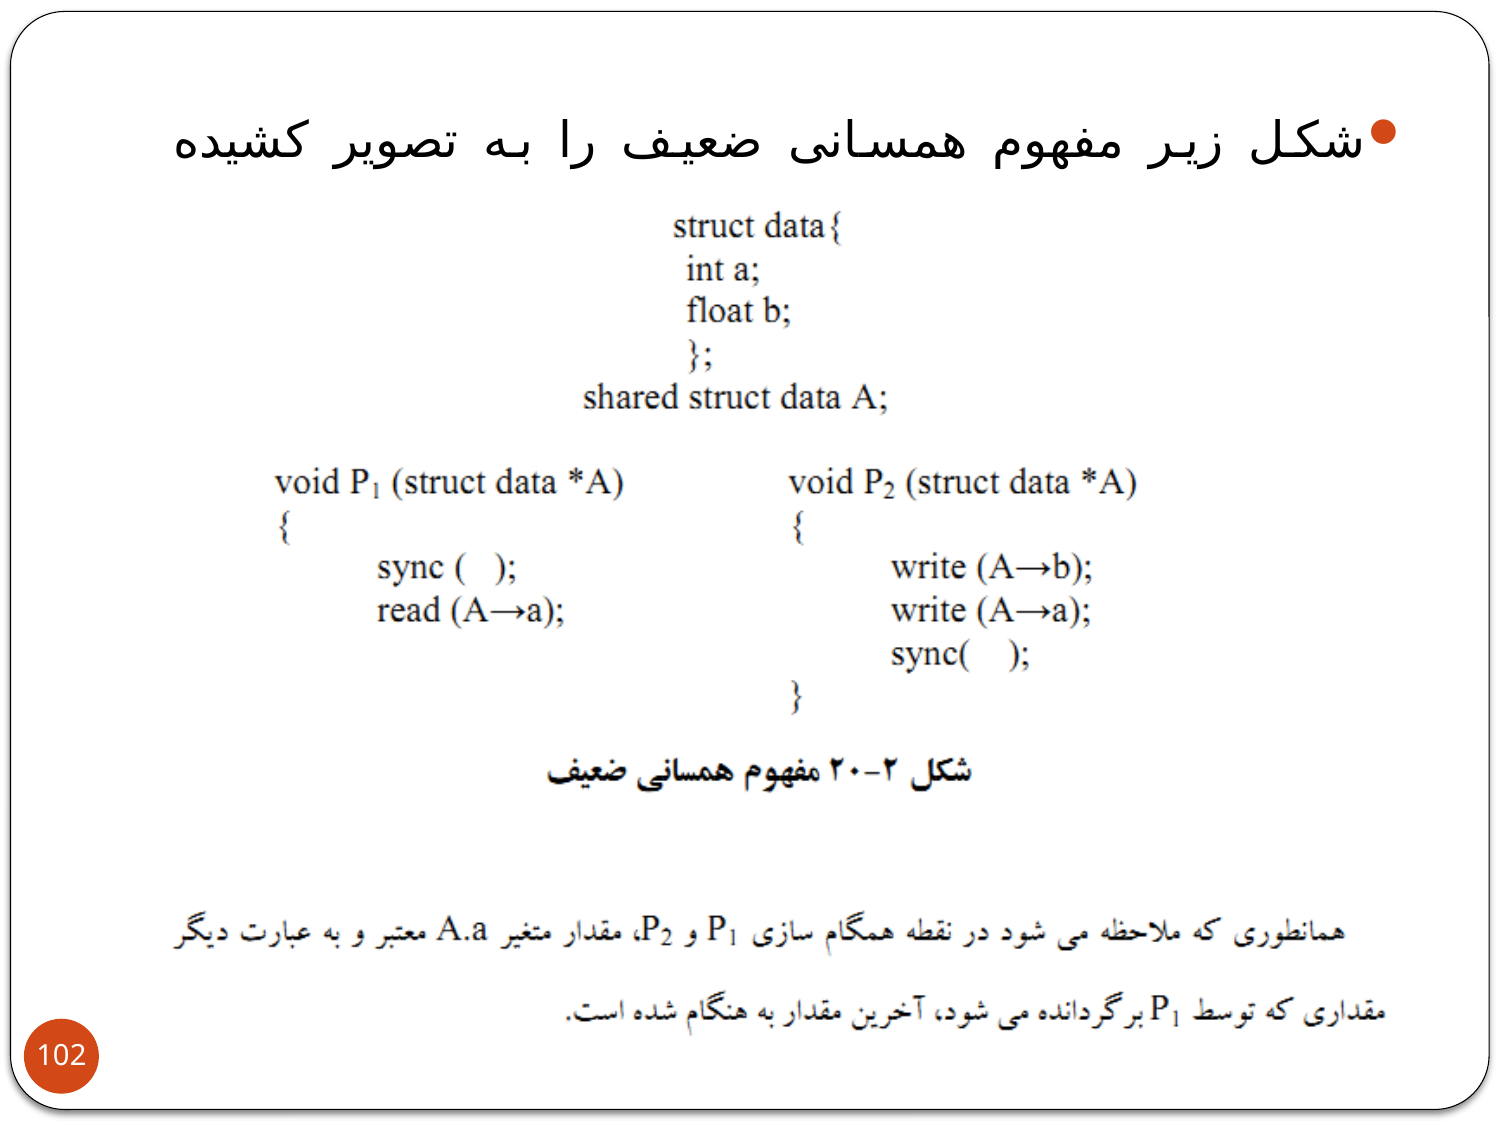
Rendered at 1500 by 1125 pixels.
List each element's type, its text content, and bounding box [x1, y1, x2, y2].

picture [112, 170, 1413, 1039]
slide_number 102 [23, 1018, 99, 1094]
list شکل زیر مفهوم همسانی ضعیف را به تصویر کشیده است. [150, 99, 1425, 988]
